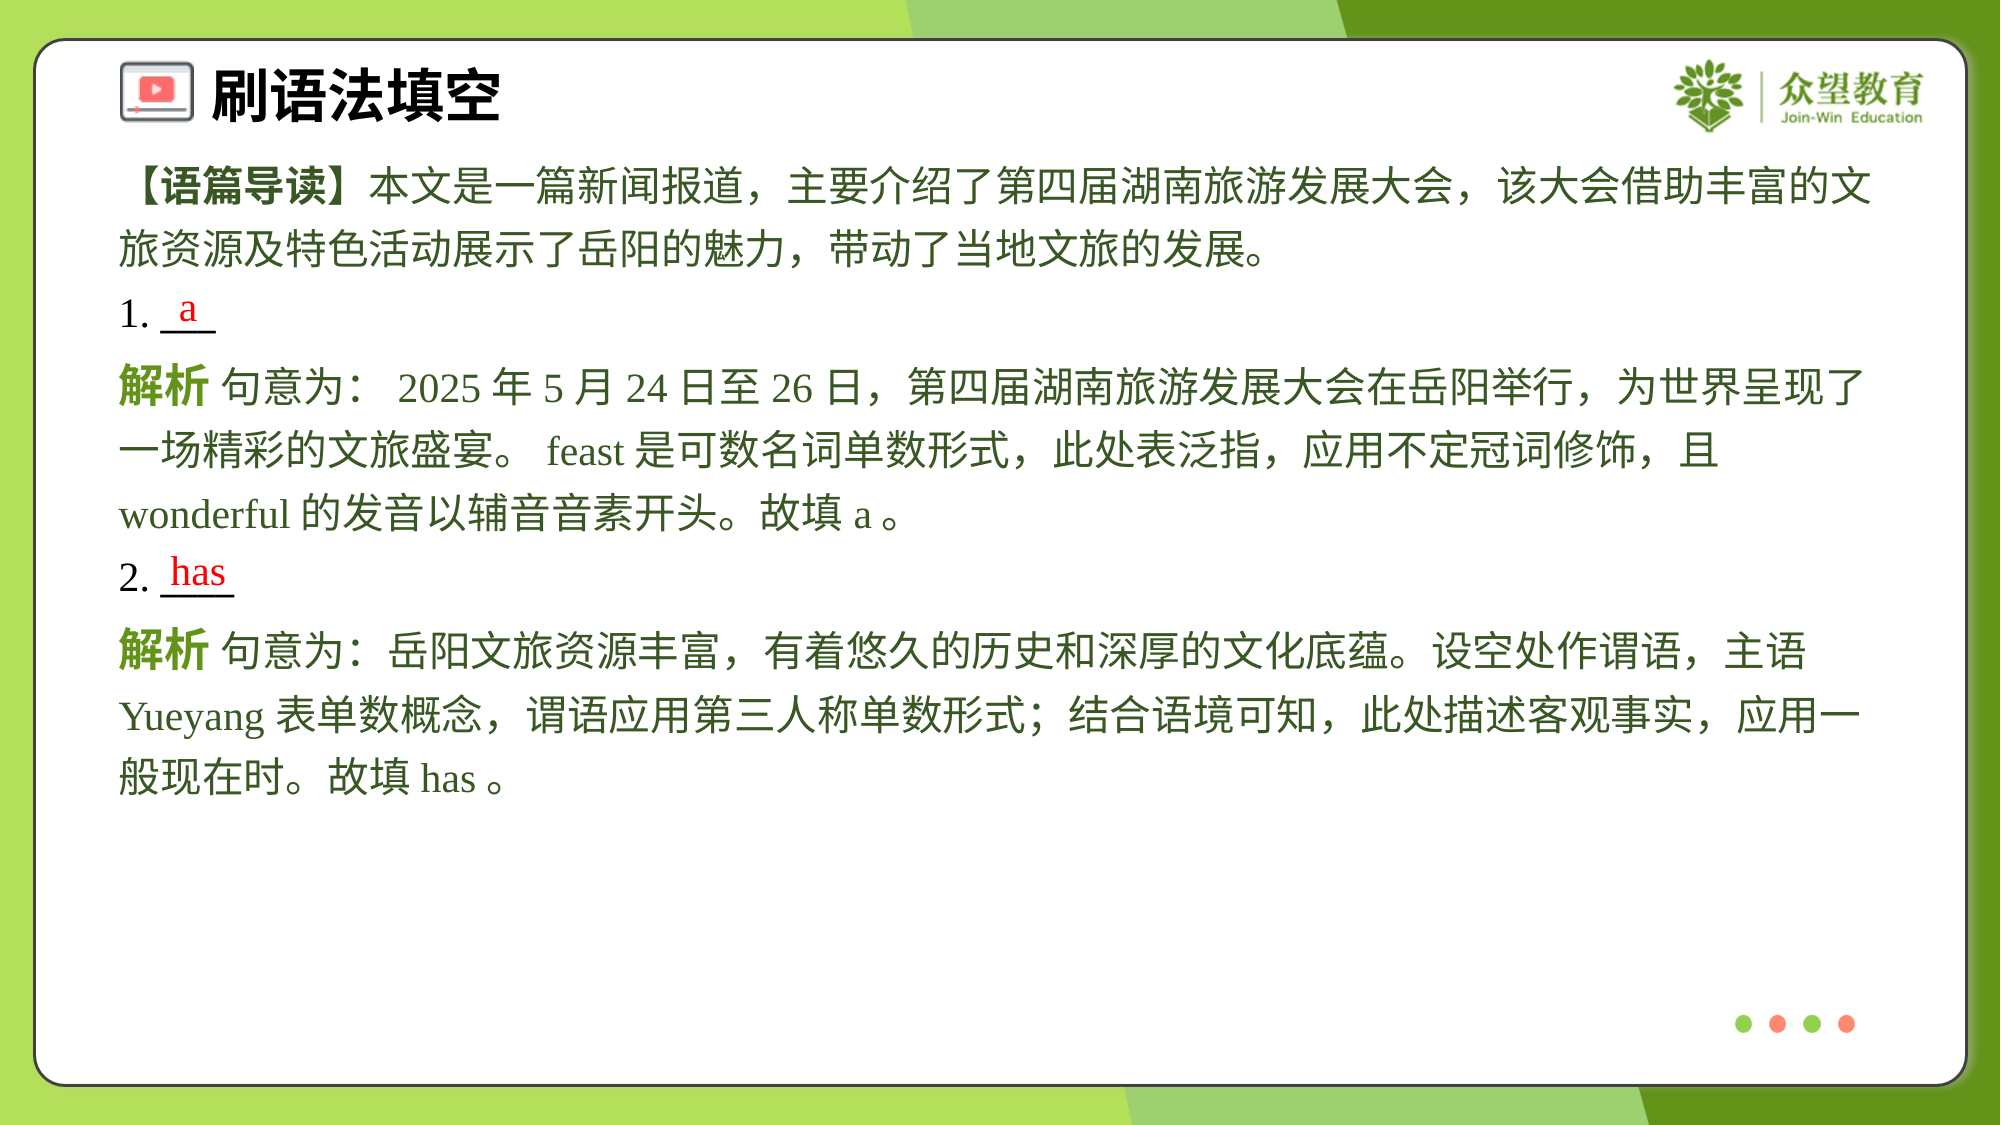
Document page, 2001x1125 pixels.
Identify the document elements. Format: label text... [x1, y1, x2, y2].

text_box 2. ____ [118, 537, 1883, 595]
text_box has [165, 531, 231, 590]
text_box a [174, 266, 202, 325]
picture [0, 0, 2000, 1125]
text_box 【语篇导读】本文是一篇新闻报道，主要介绍了第四届湖南旅游发展大会，该大会借助丰富的文旅资源及特色活动展示了岳阳的魅力，带动了当地文旅的发展。 [118, 147, 1883, 268]
text_box 解析 句意为：2025年5月24日至26日，第四届湖南旅游发展大会在岳阳举行，为世界呈现了一场精彩的文旅盛宴。feast是可数名词单数形式，此处表泛指，应用不定冠词修饰，且wonderful的发音以辅音音素开头。故填a。 [118, 342, 1883, 532]
text_box 解析 句意为：岳阳文旅资源丰富，有着悠久的历史和深厚的文化底蕴。设空处作谓语，主语Yueyang表单数概念，谓语应用第三人称单数形式；结合语境可知，此处描述客观事实，应用一般现在时。故填has。 [118, 607, 1883, 797]
text_box 1. ___ [118, 273, 1883, 331]
